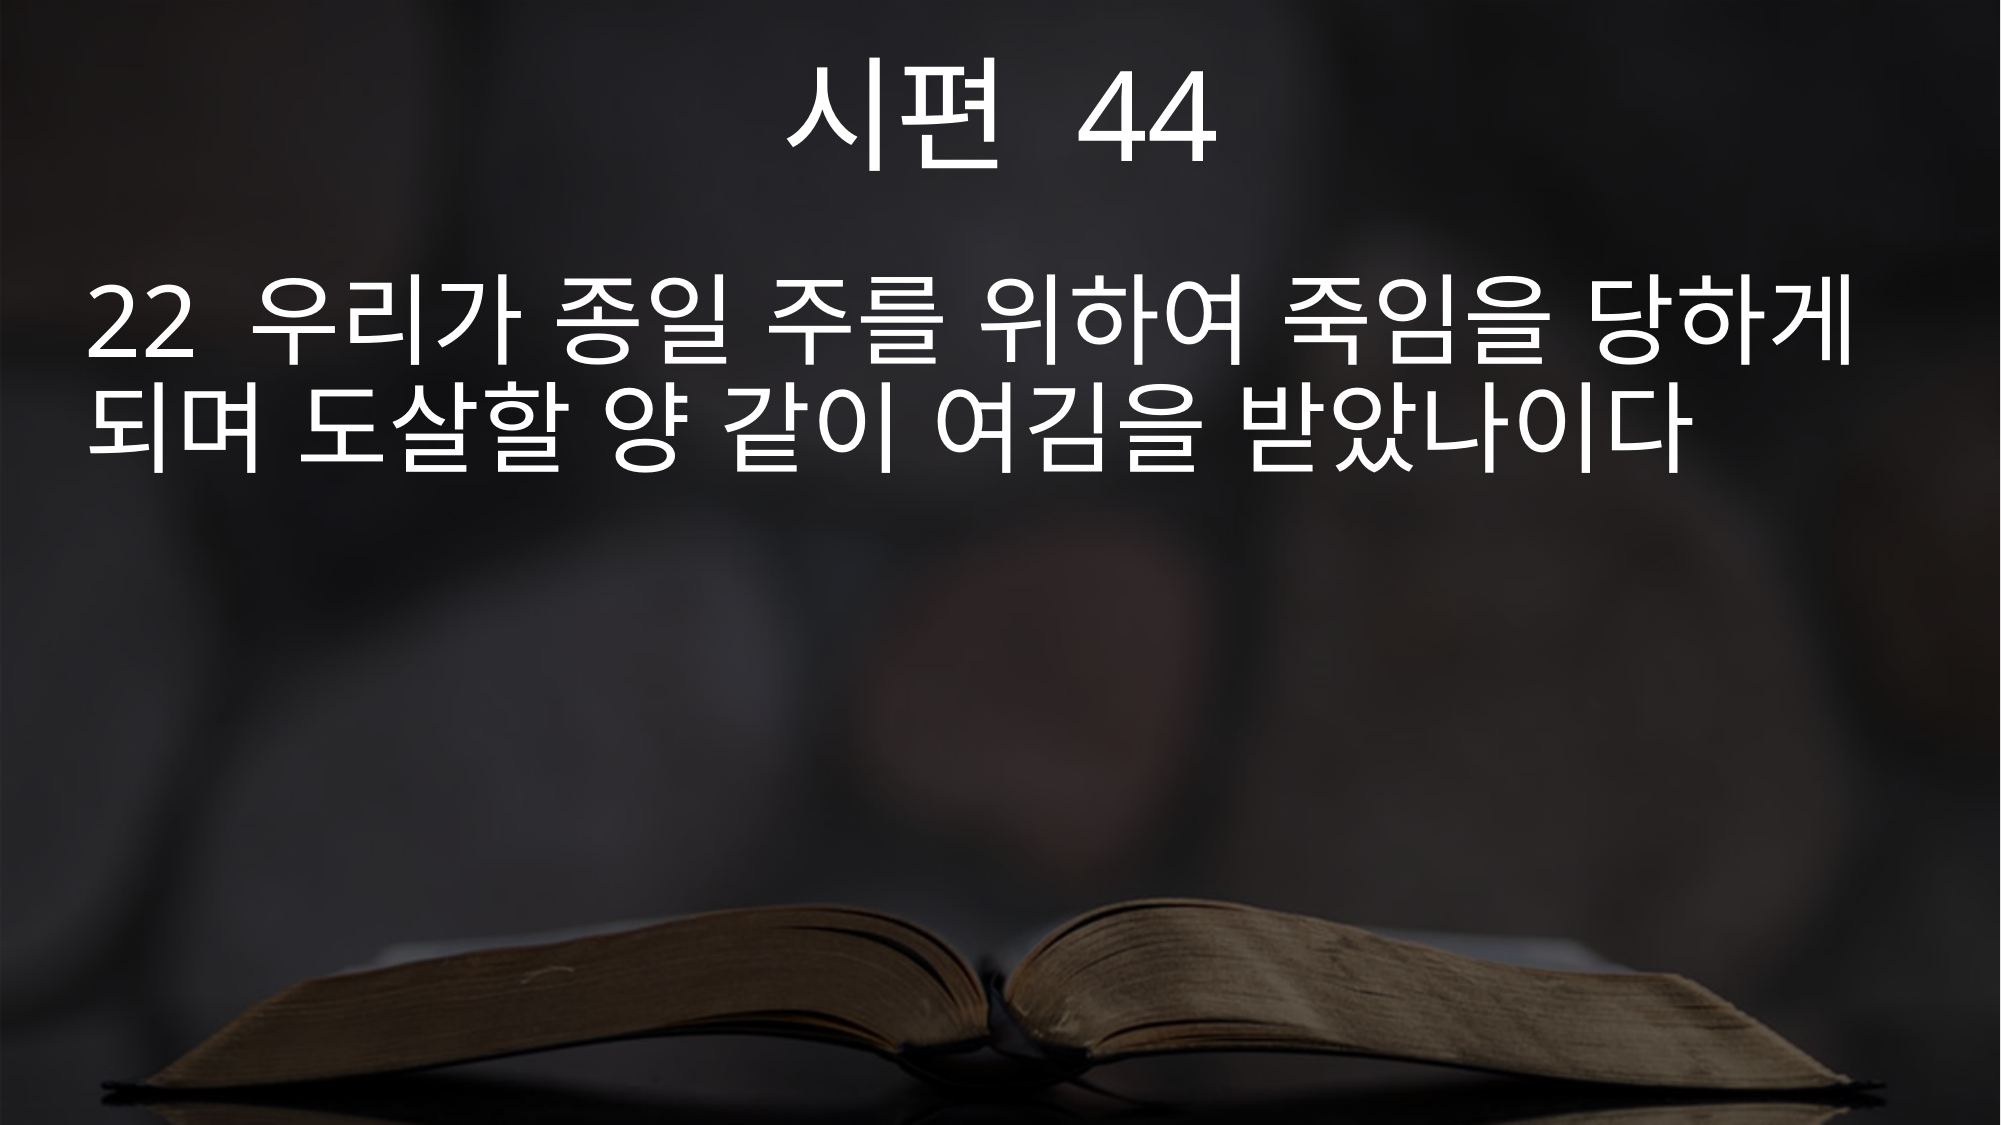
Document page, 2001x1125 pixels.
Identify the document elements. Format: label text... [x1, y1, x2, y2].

picture [0, 0, 2001, 1125]
list 22 우리가 종일 주를 위하여 죽임을 당하게 되며 도살할 양 같이 여김을 받았나이다 [69, 263, 1953, 423]
footer 시편 44 [0, 32, 2000, 192]
